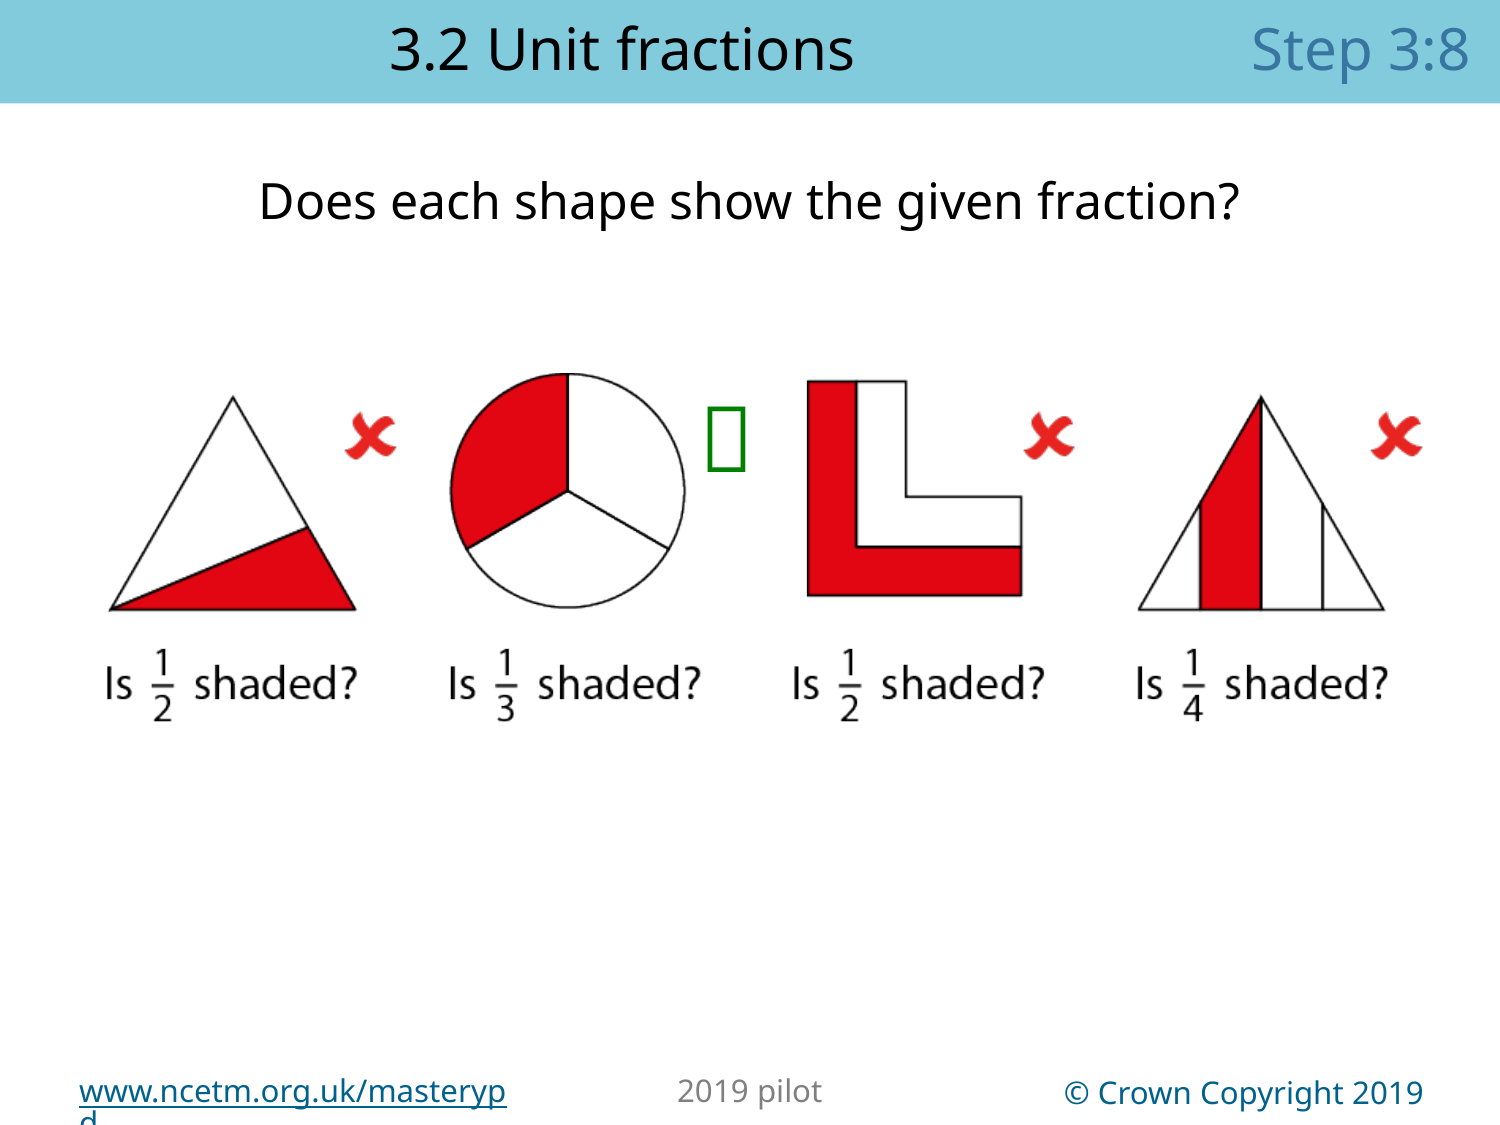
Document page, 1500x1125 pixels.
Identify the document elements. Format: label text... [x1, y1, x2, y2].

picture [101, 373, 1432, 752]
list 3.2 Unit fractions Step 3:8 [0, 0, 1500, 104]
text_box Does each shape show the given fraction? [155, 162, 1344, 238]
